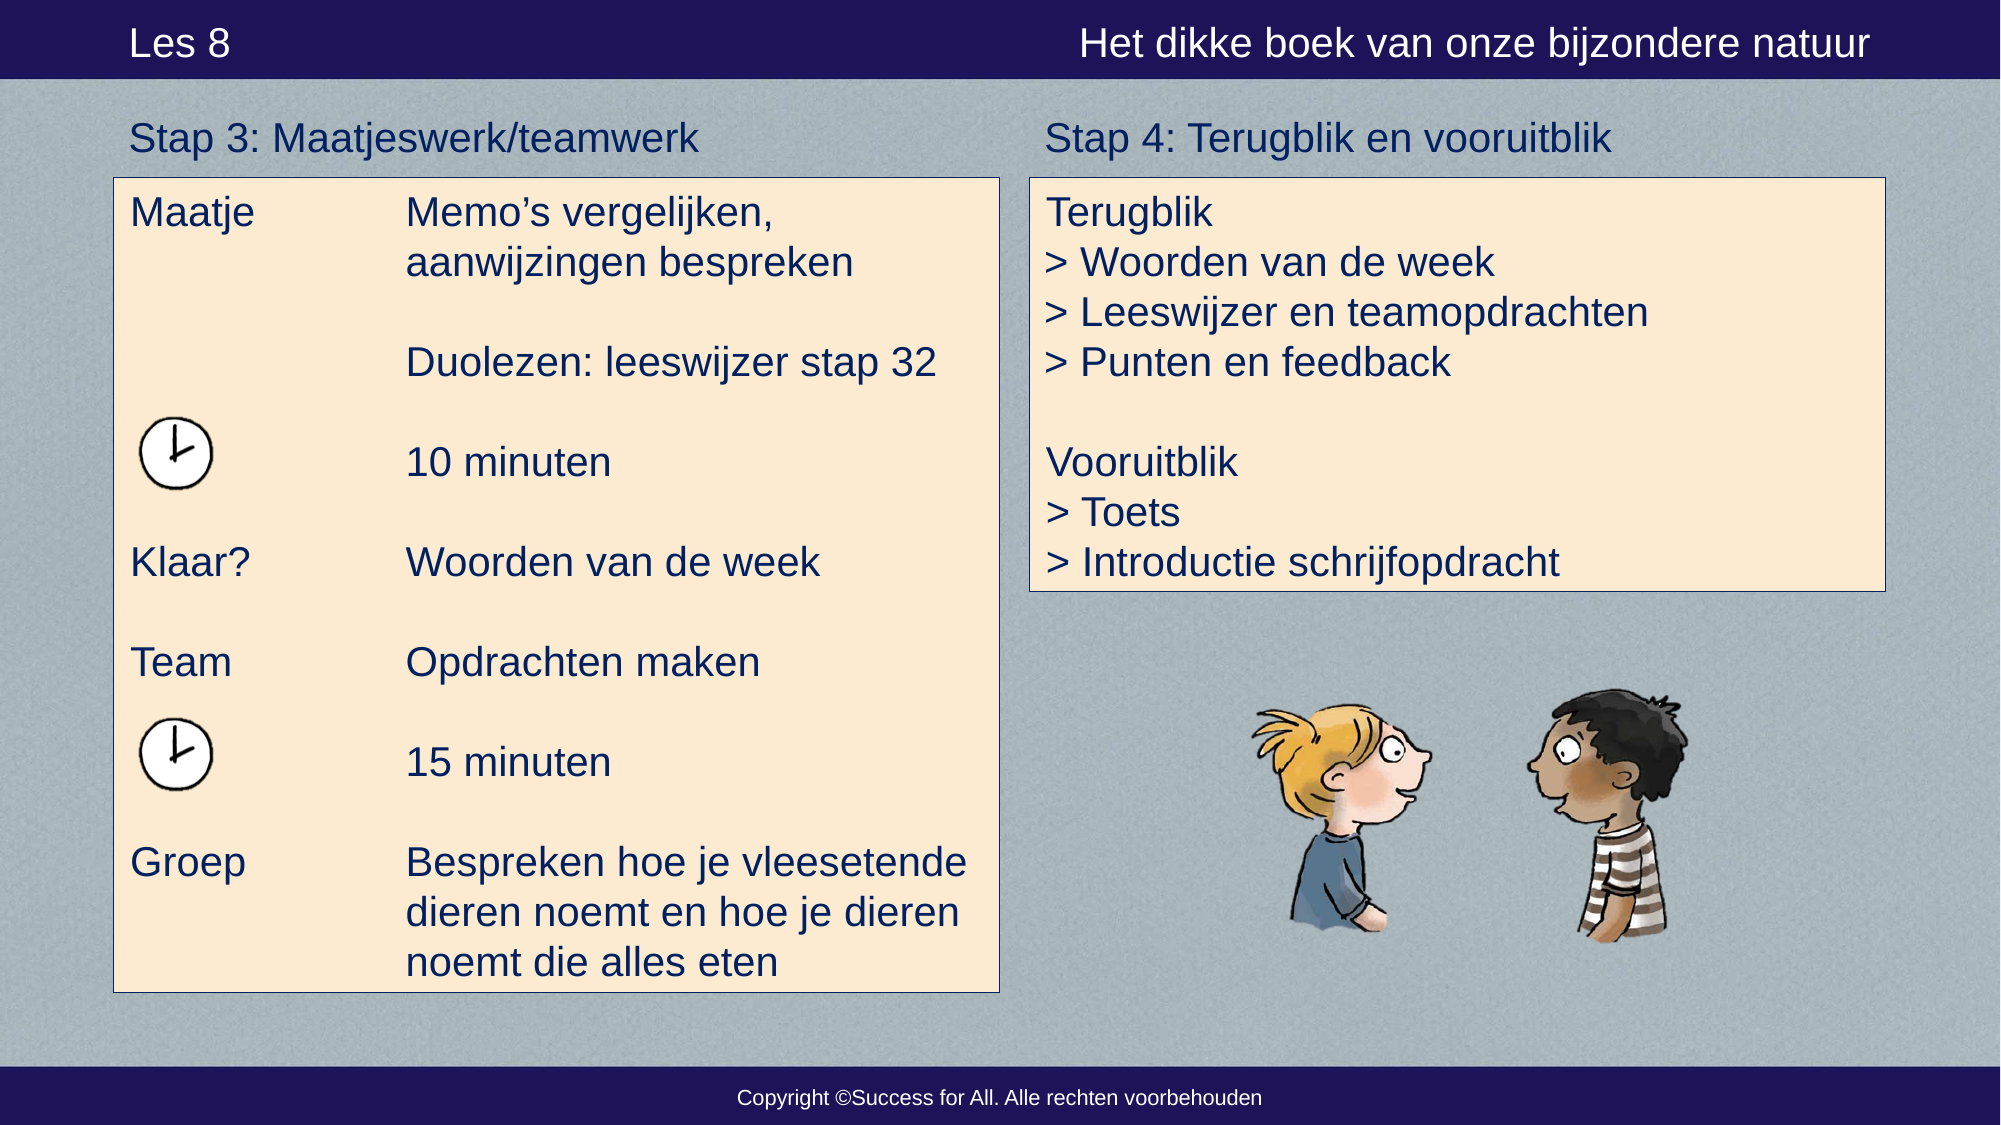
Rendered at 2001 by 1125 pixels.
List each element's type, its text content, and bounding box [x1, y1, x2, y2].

picture [0, 0, 2001, 1125]
text_box Het dikke boek van onze bijzondere natuur [999, 8, 1886, 73]
text_box Copyright ©Success for All. Alle rechten voorbehouden [0, 1076, 2000, 1125]
text_box Stap 4: Terugblik en vooruitblik [1029, 103, 1822, 169]
text_box Stap 3: Maatjeswerk/teamwerk [114, 103, 907, 169]
text_box Les 8 [114, 8, 354, 73]
text_box Maatje Memo’s vergelijken, aanwijzingen bespreken Duolezen: leeswijzer stap 32 10 minuten Klaar? Woorden van de week Team Opdrachten maken 15 minuten Groep Bespreken hoe je vleesetende dieren noemt en hoe je dieren noemt die alles eten [113, 177, 1000, 993]
text_box Terugblik > Woorden van de week > Leeswijzer en teamopdrachten > Punten en feedback Vooruitblik > Toets > Introductie schrijfopdracht [1029, 177, 1886, 592]
